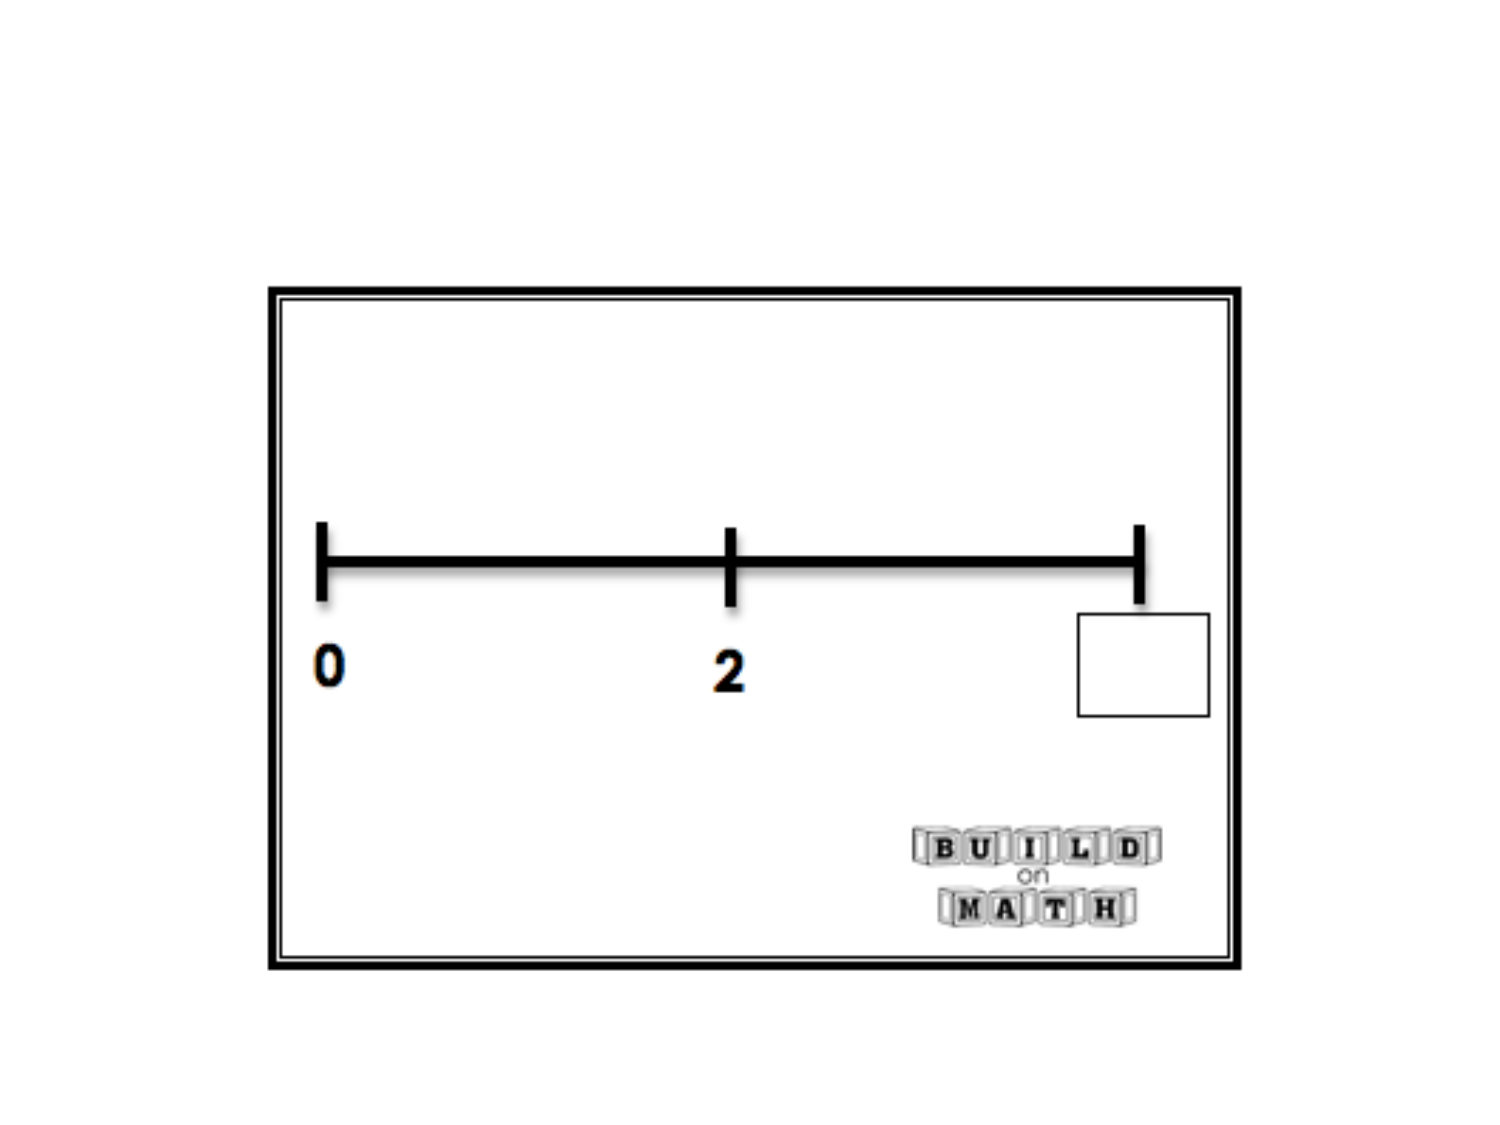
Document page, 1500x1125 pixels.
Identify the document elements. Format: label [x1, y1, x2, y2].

list [74, 262, 1426, 1006]
